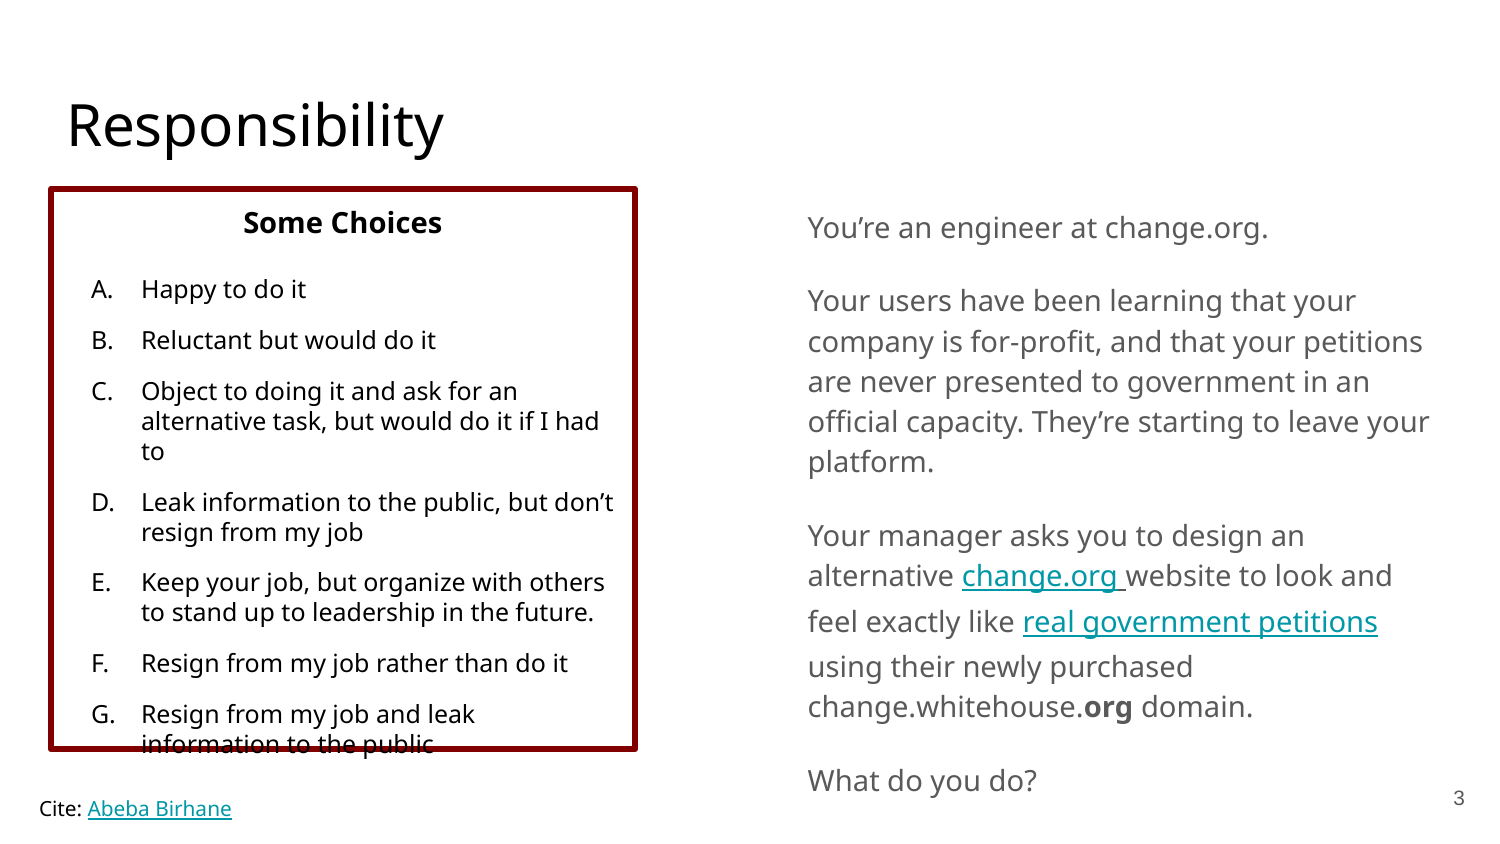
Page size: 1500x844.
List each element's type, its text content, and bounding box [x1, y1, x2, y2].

slide_number 3 [1389, 764, 1480, 830]
text_box Cite: Abeba Birhane [24, 780, 274, 823]
text_box Some Choices Happy to do it Reluctant but would do it Object to doing it and ask for an alternative task, but would do it if I had to Leak information to the public, but don’t resign from my job Keep your job, but organize with others to stand up to leadership in the future. Resign from my job rather than do it Resign from my job and leak information to the public [51, 188, 635, 750]
list You’re an engineer at change.org. Your users have been learning that your company is for-profit, and that your petitions are never presented to government in an official capacity. They’re starting to leave your platform. Your manager asks you to design an alternative change.org website to look and feel exactly like real government petitions using their newly purchased change.whitehouse.org domain. What do you do? [792, 189, 1449, 750]
title Responsibility [51, 72, 1449, 167]
